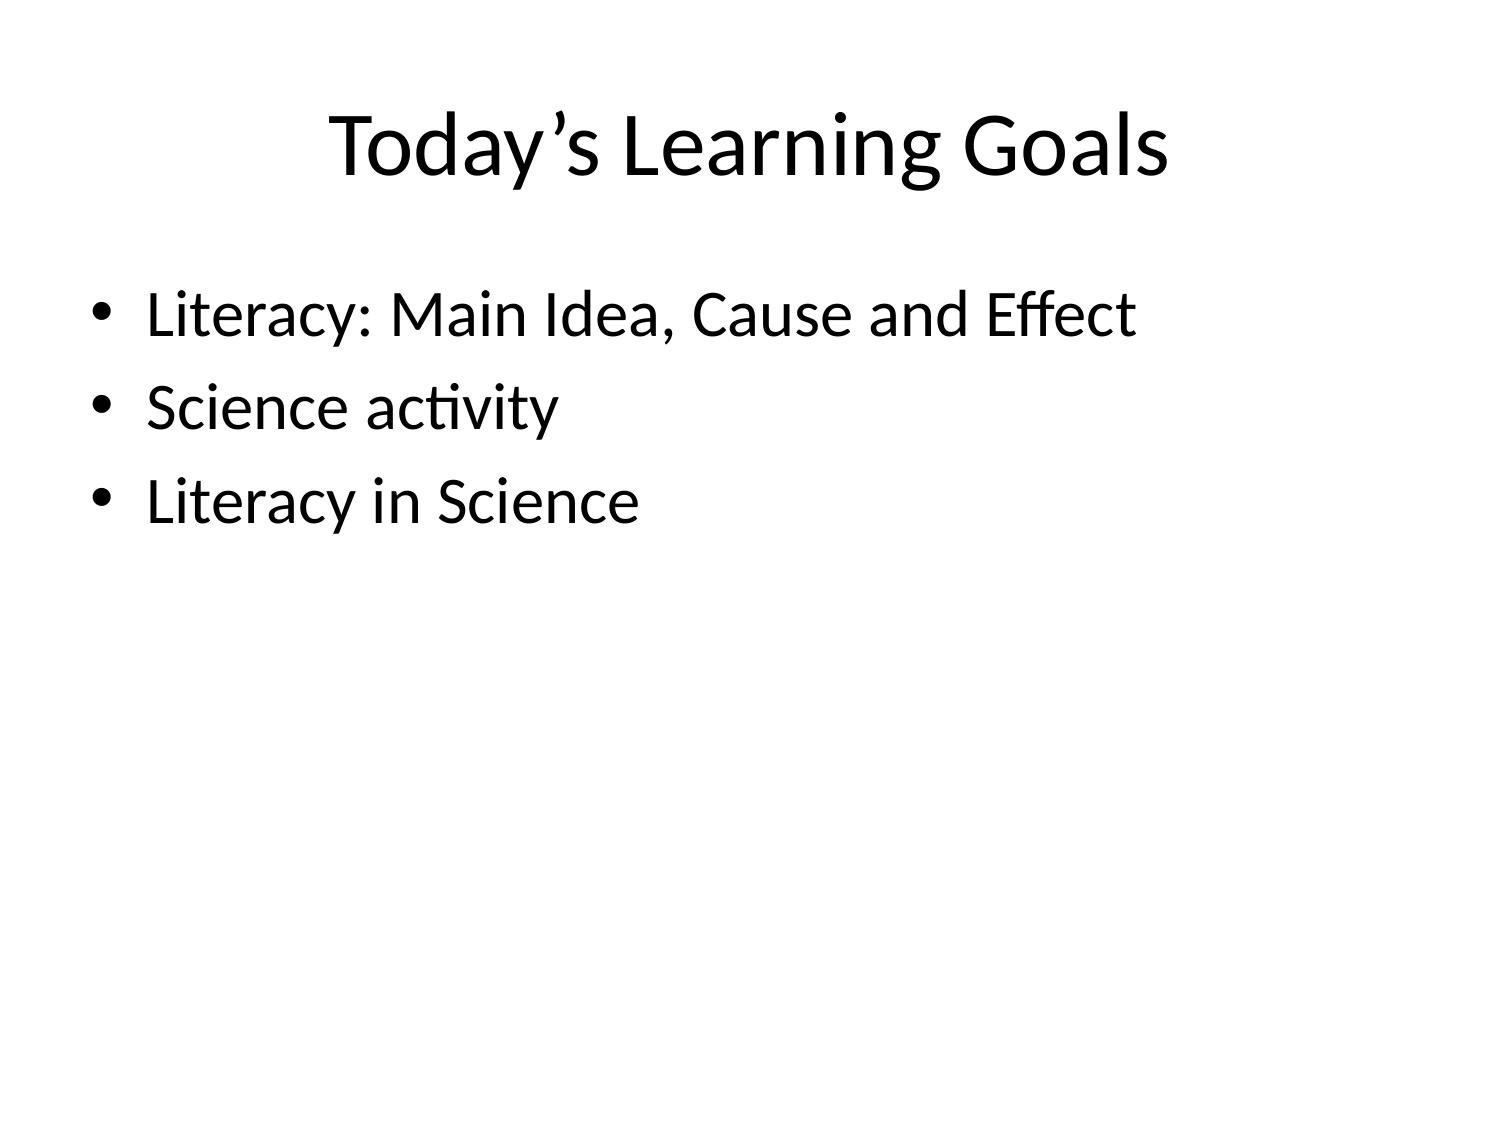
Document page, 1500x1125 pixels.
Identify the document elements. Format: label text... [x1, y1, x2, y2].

list Literacy: Main Idea, Cause and Effect Science activity Literacy in Science [75, 262, 1425, 1005]
title Today’s Learning Goals [75, 45, 1425, 233]
